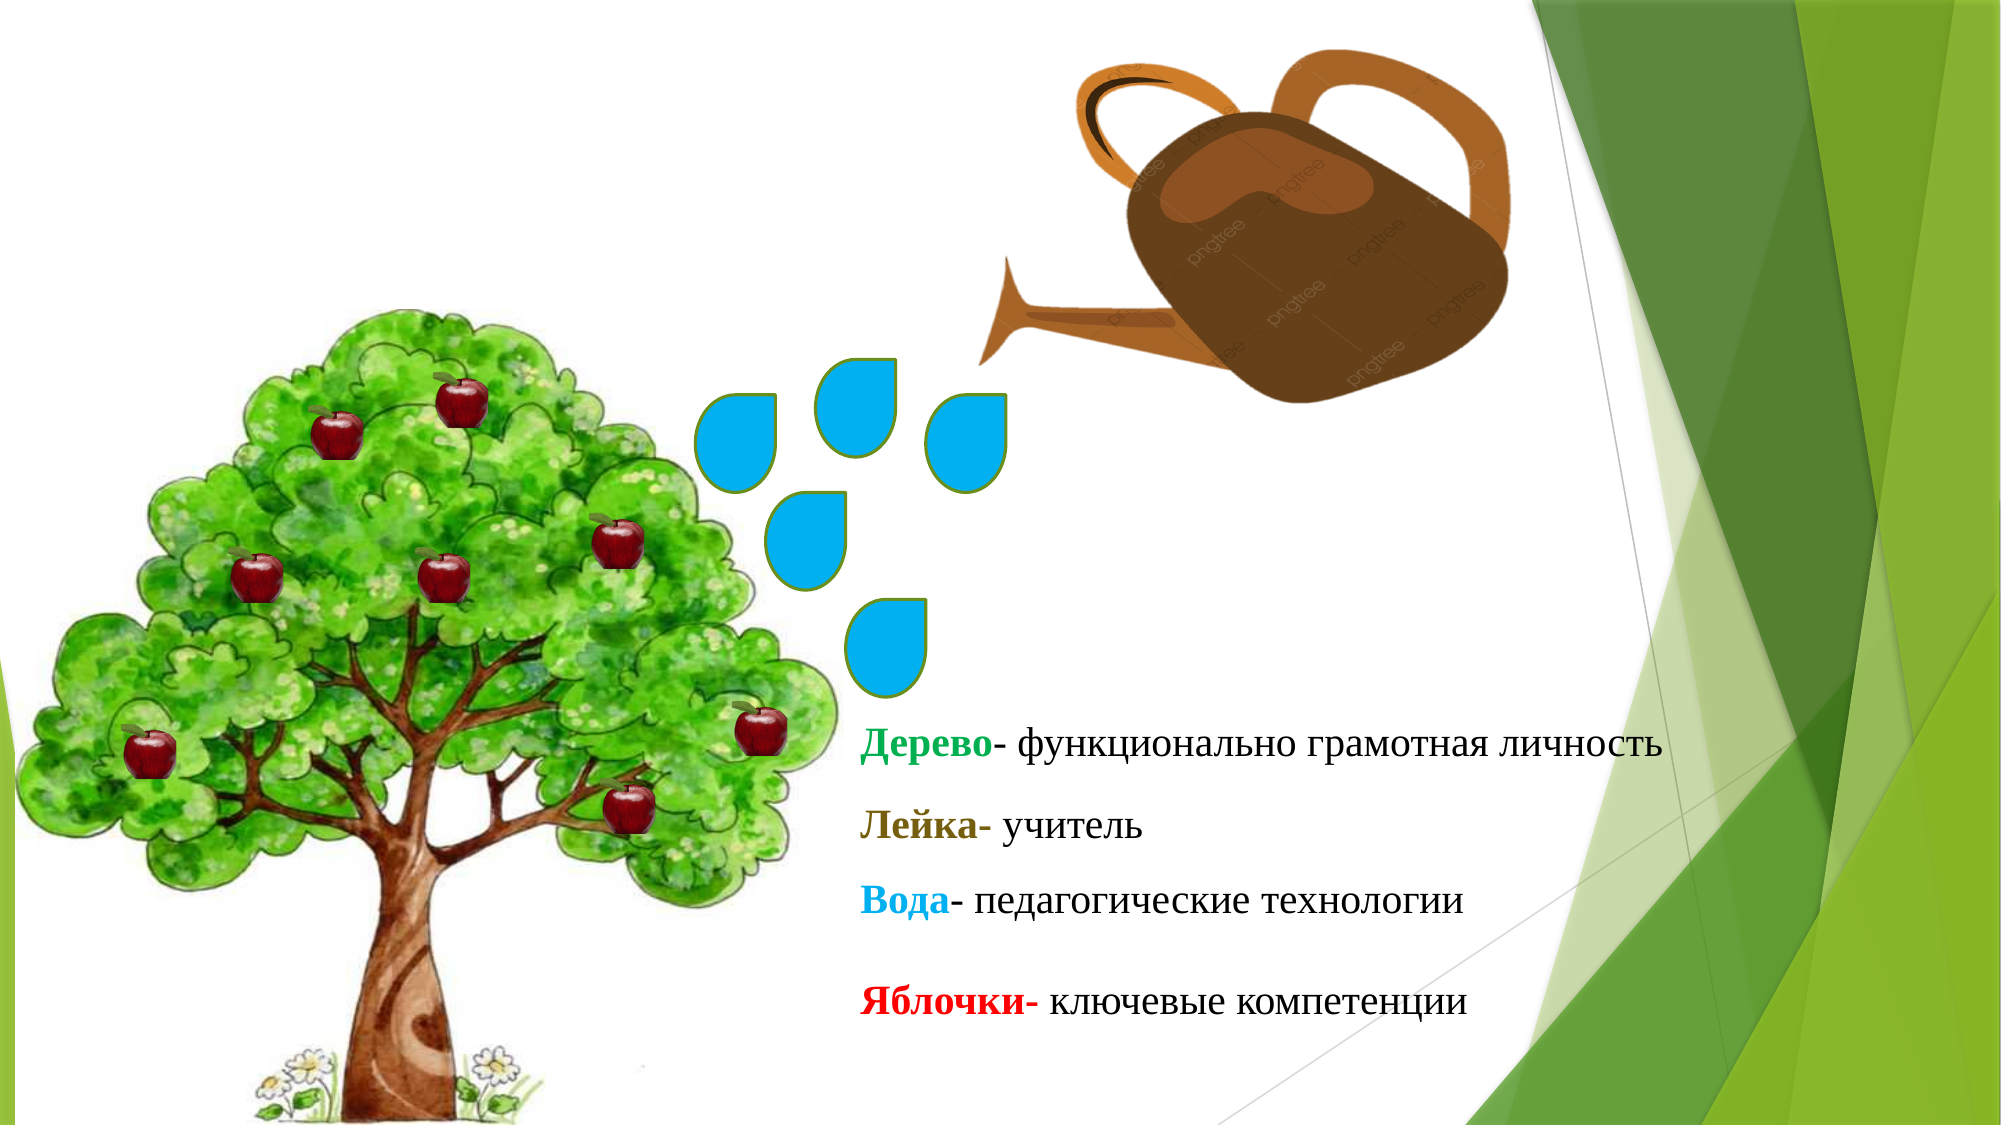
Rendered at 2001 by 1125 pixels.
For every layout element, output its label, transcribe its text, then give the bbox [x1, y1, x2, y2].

picture [14, 309, 845, 1125]
text_box Яблочки- ключевые компетенции [849, 965, 1735, 1030]
picture [855, 0, 1535, 483]
text_box Дерево- функционально грамотная личность [849, 707, 1735, 773]
text_box [849, 597, 928, 699]
text_box Вода- педагогические технологии [849, 864, 1735, 929]
text_box [951, 491, 980, 495]
text_box Лейка- учитель [849, 789, 1735, 855]
